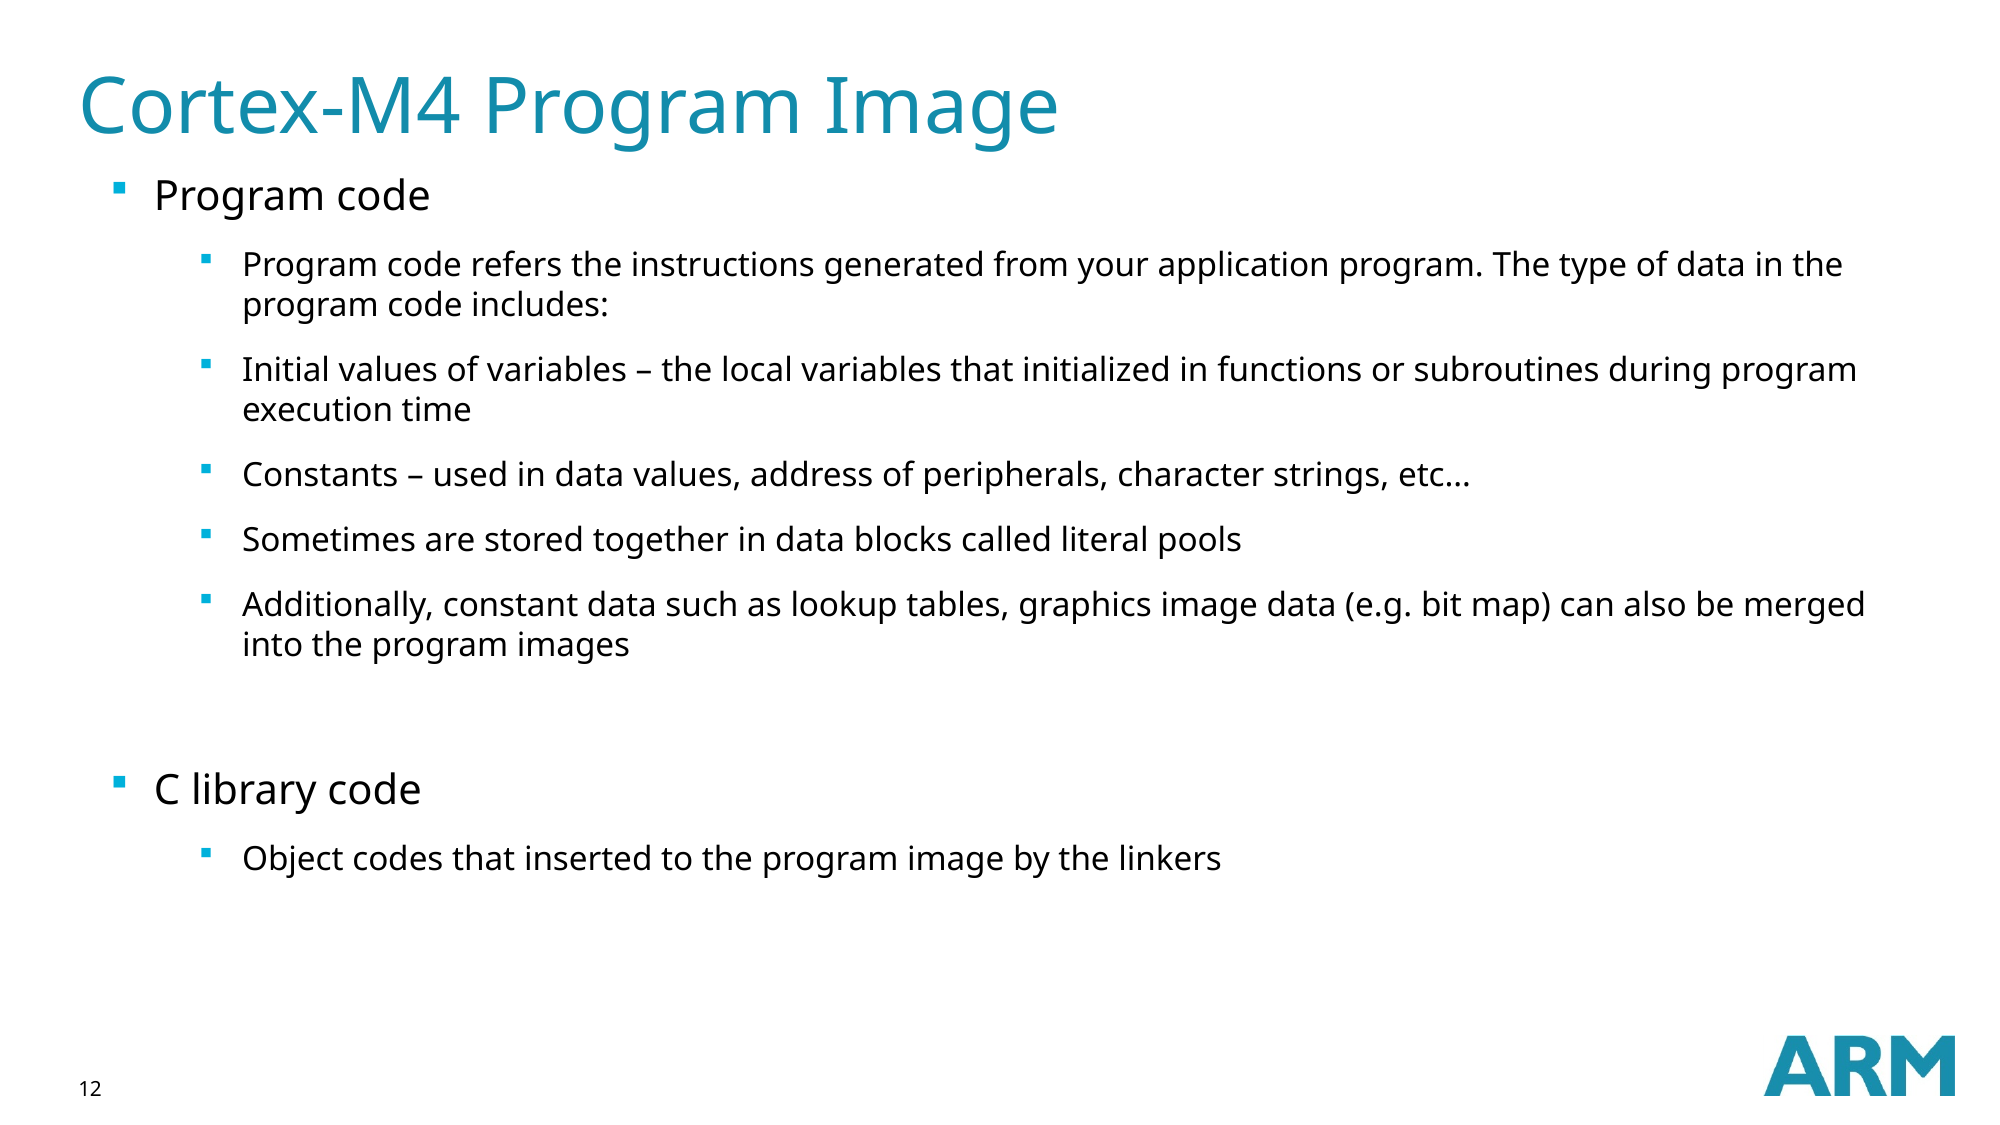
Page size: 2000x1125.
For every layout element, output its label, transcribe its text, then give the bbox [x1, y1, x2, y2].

picture [1763, 1035, 1955, 1096]
list Program code Program code refers the instructions generated from your application program. The type of data in the program code includes: Initial values of variables – the local variables that initialized in functions or subroutines during program execution time Constants – used in data values, address of peripherals, character strings, etc… Sometimes are stored together in data blocks called literal pools Additionally, constant data such as lookup tables, graphics image data (e.g. bit map) can also be merged into the program images C library code Object codes that inserted to the program image by the linkers [110, 168, 1905, 936]
title Cortex-M4 Program Image [78, 55, 1910, 150]
